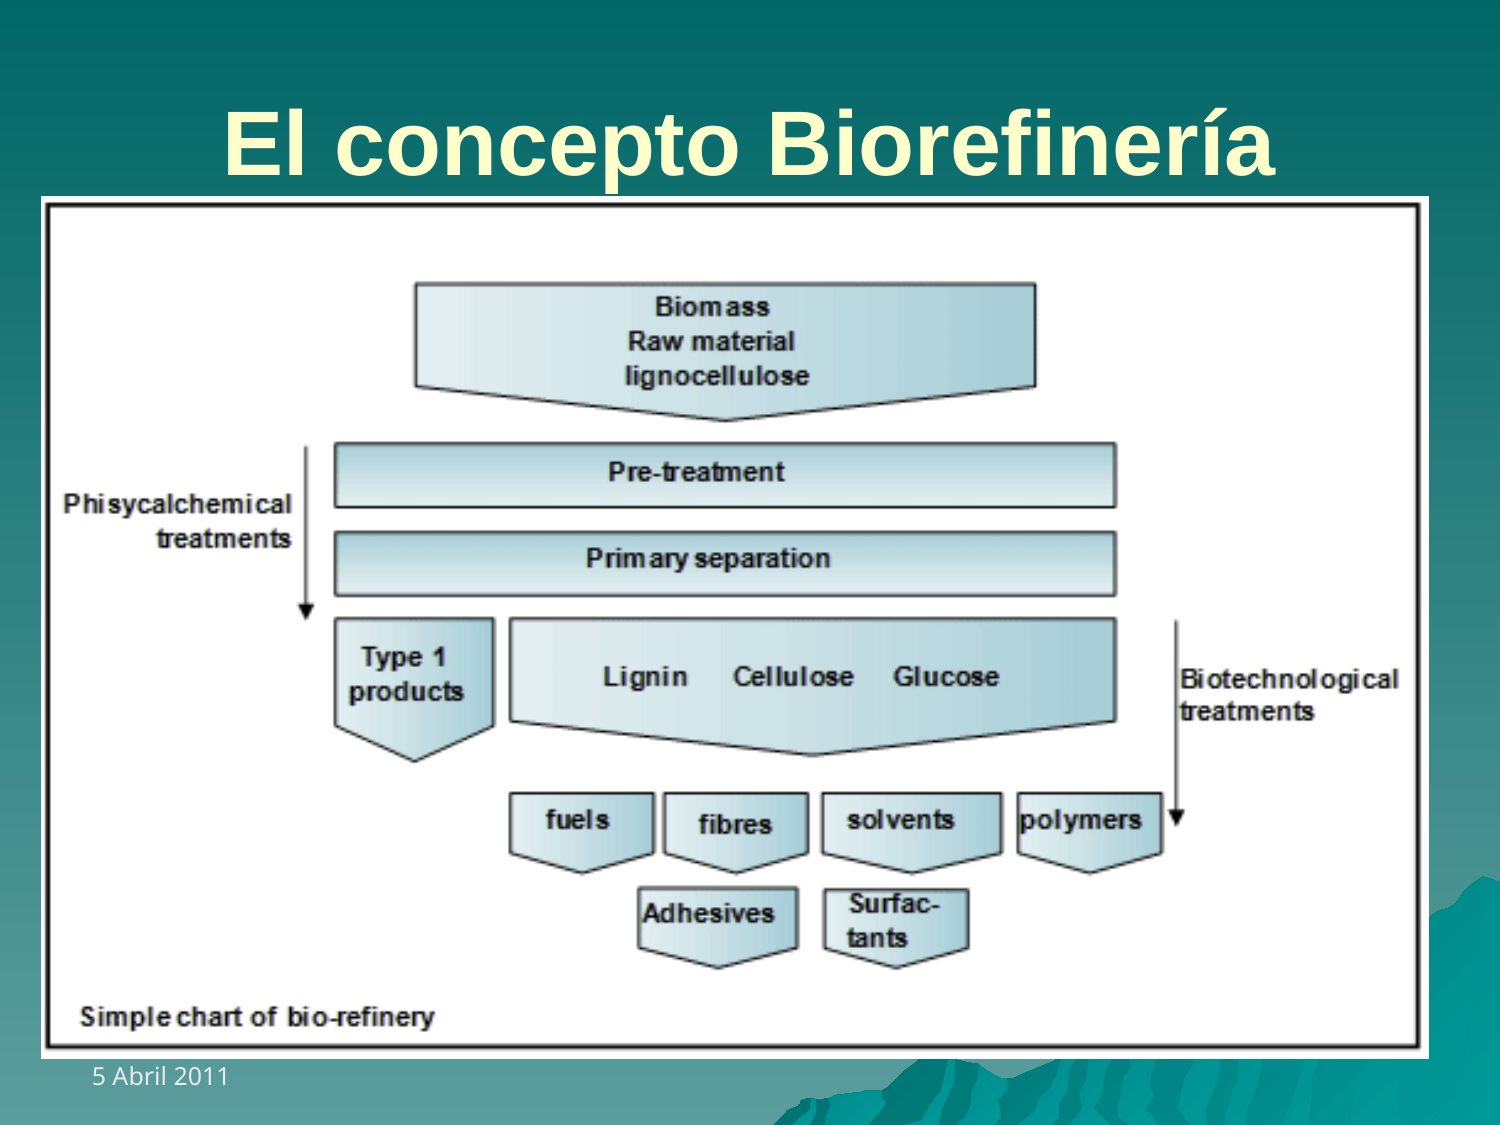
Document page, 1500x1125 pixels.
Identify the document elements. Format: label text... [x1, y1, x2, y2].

picture [40, 196, 1430, 1060]
title El concepto Biorefinería [74, 45, 1426, 194]
slide_number 5 Abril 2011 [76, 1067, 428, 1099]
